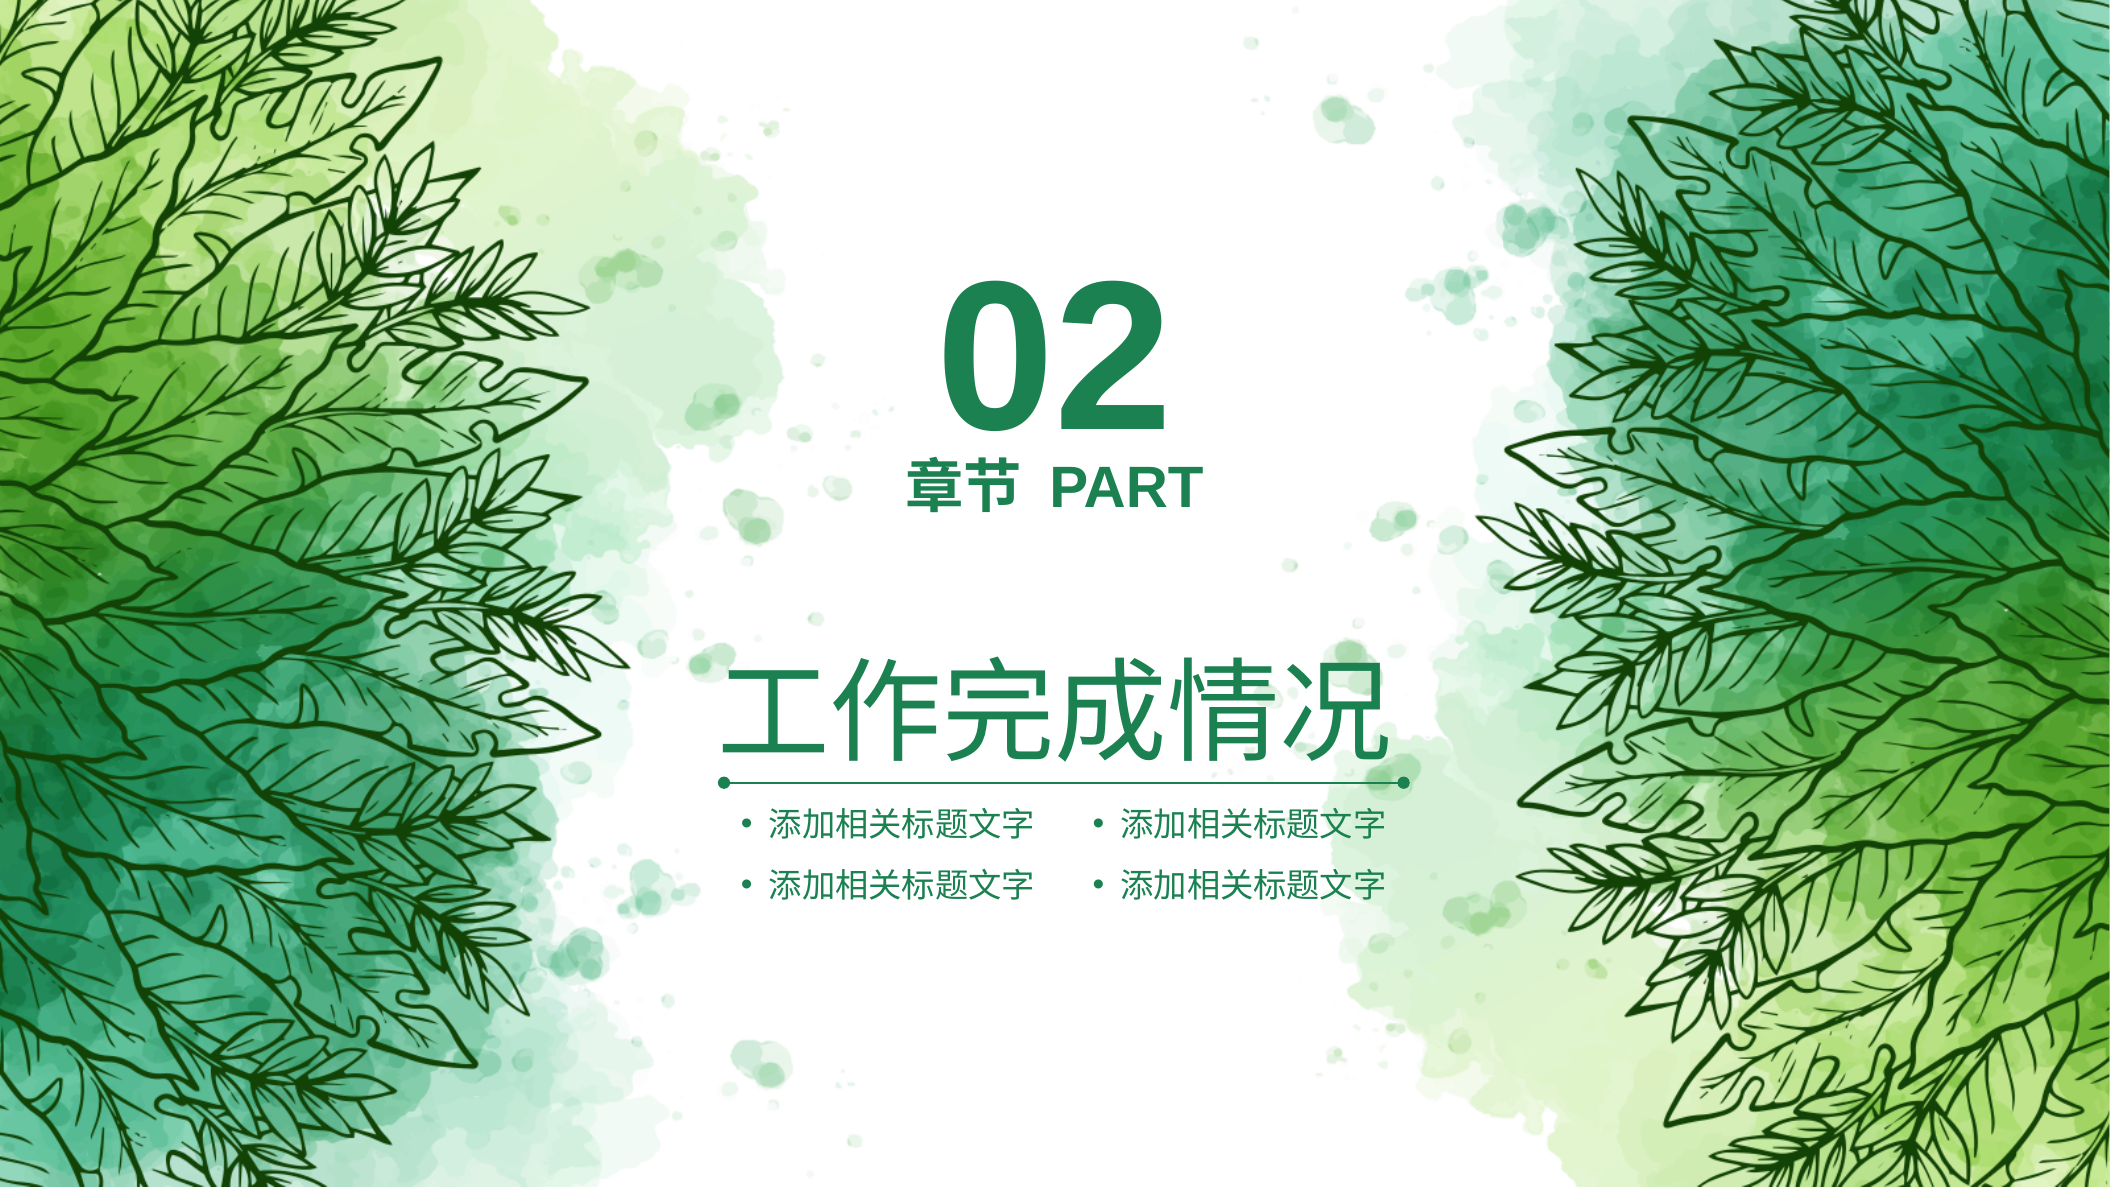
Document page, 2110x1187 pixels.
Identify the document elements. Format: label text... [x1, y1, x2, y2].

text_box 工作完成情况 [688, 640, 1422, 776]
text_box 添加相关标题文字 [1077, 795, 1402, 851]
text_box 添加相关标题文字 [726, 795, 1050, 851]
text_box 添加相关标题文字 [726, 857, 1050, 912]
text_box 02 [915, 216, 1194, 449]
text_box 章节 PART [770, 449, 1339, 520]
text_box 添加相关标题文字 [1077, 857, 1402, 912]
text_box [0, 0, 2110, 1187]
